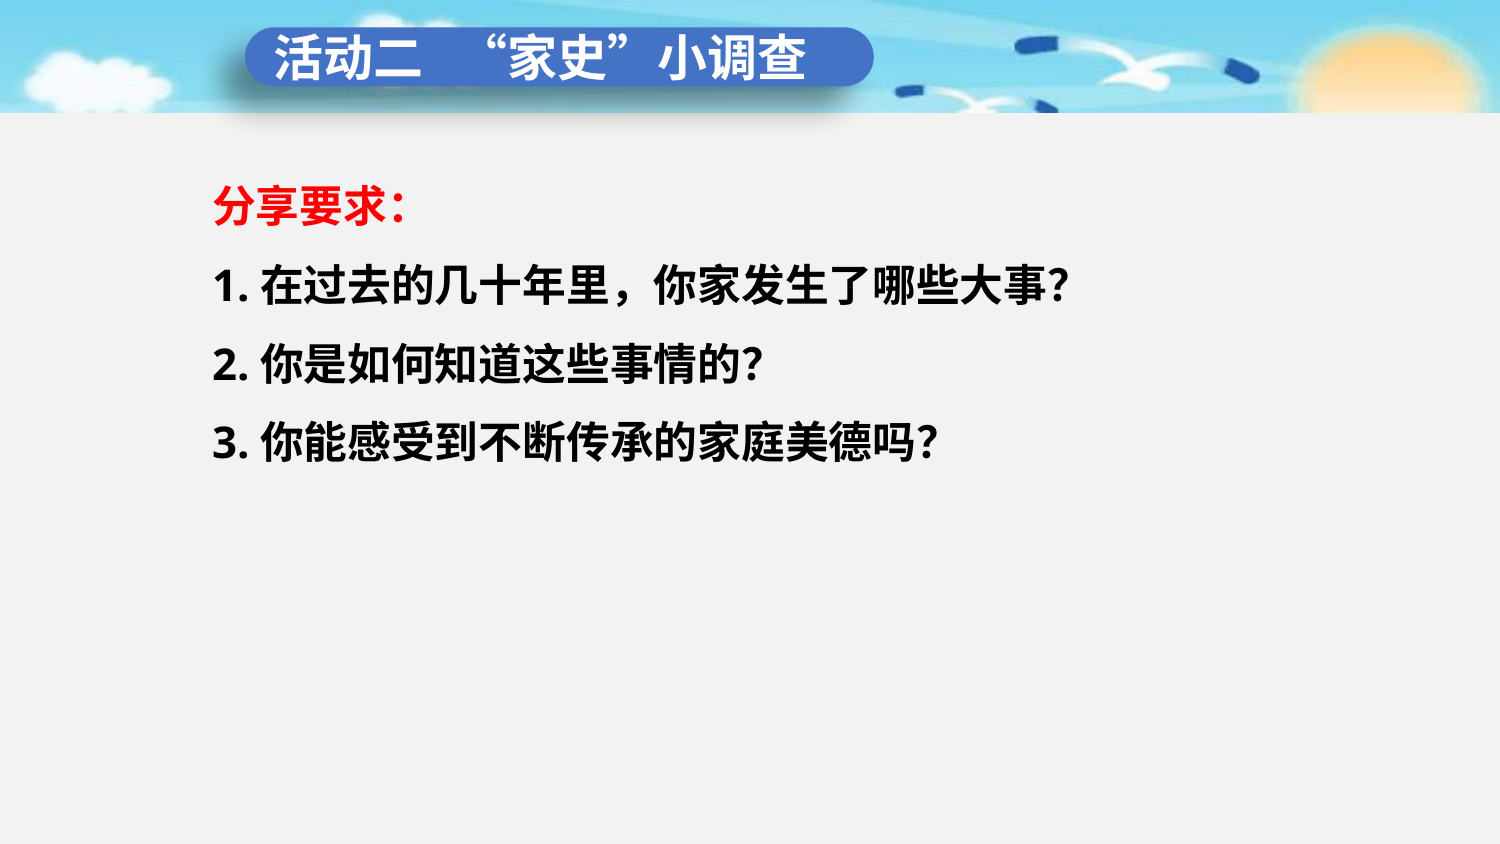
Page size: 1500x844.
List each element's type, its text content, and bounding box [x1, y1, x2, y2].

text_box 分享要求： 1.在过去的几十年里，你家发生了哪些大事？ 2.你是如何知道这些事情的？ 3.你能感受到不断传承的家庭美德吗？ [200, 147, 1300, 658]
picture [0, 0, 1500, 113]
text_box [245, 23, 963, 89]
